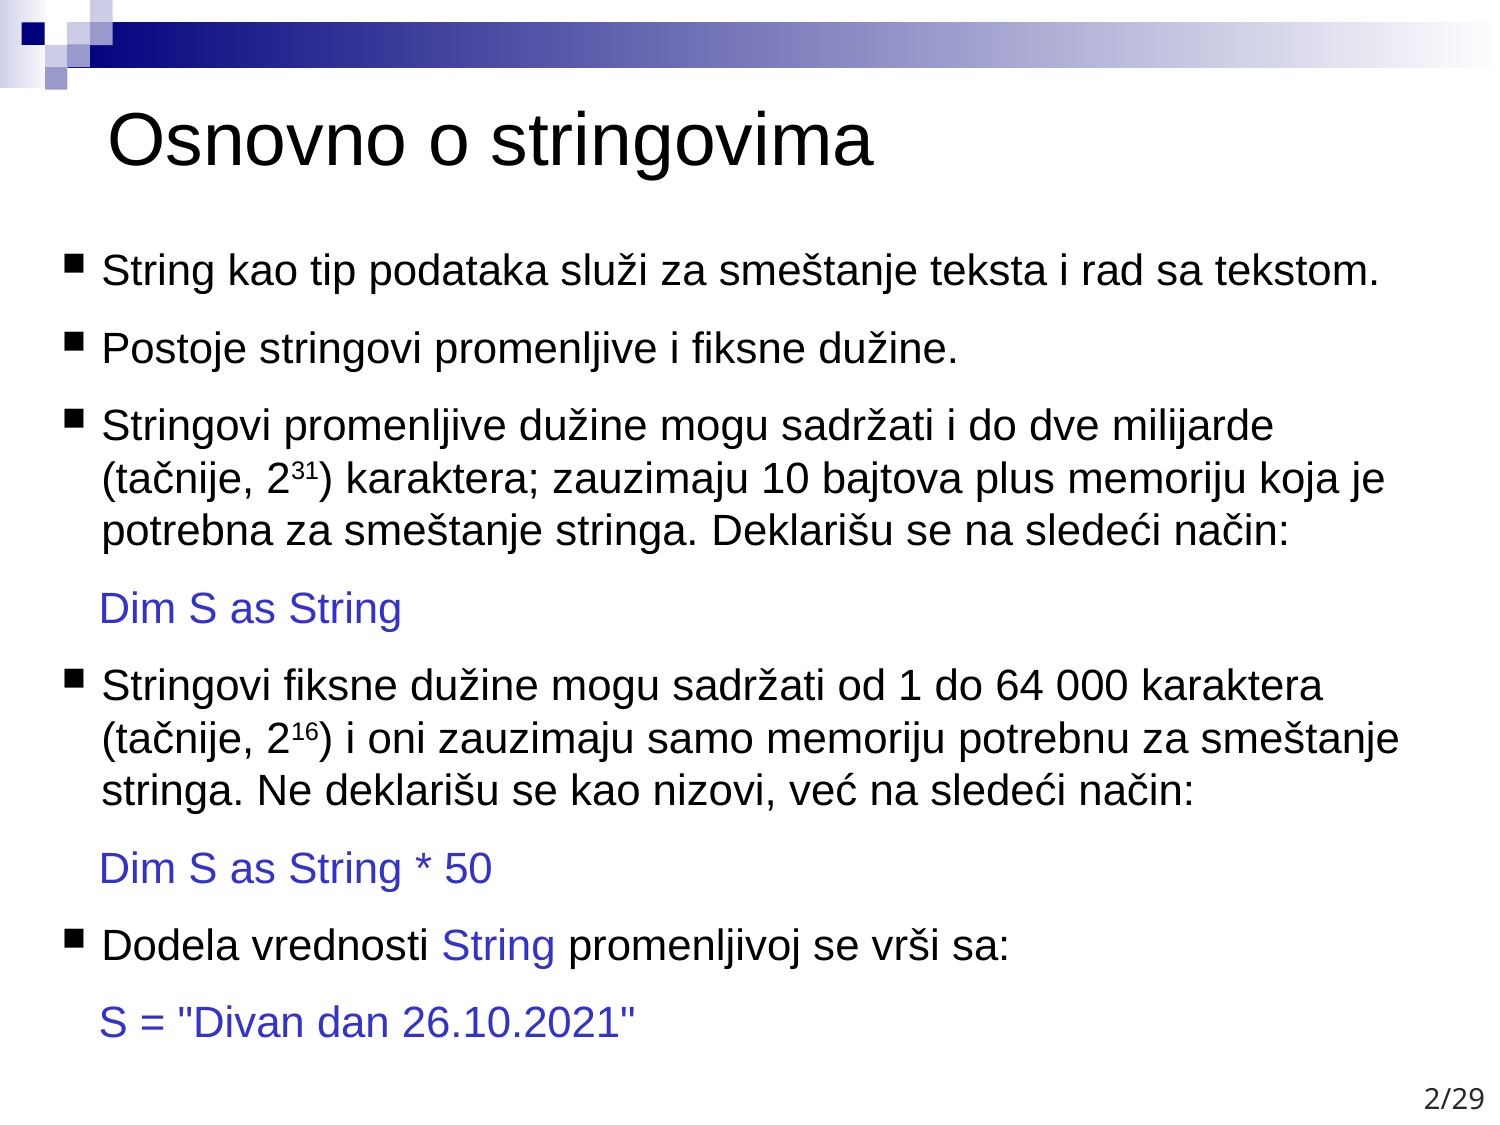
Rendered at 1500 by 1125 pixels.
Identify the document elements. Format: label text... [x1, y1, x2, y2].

title Osnovno o stringovima [92, 75, 903, 197]
list String kao tip podataka služi za smeštanje teksta i rad sa tekstom. Postoje stringovi promenljive i fiksne dužine. Stringovi promenljive dužine mogu sadržati i do dve milijarde (tačnije, 231) karaktera; zauzimaju 10 bajtova plus memoriju koja je potrebna za smeštanje stringa. Deklarišu se na sledeći način: Dim S as String Stringovi fiksne dužine mogu sadržati od 1 do 64 000 karaktera (tačnije, 216) i oni zauzimaju samo memoriju potrebnu za smeštanje stringa. Ne deklarišu se kao nizovi, već na sledeći način: Dim S as String * 50 Dodela vrednosti String promenljivoj se vrši sa: S = "Divan dan 26.10.2021" [46, 234, 1430, 1079]
text_box 2/29 [1374, 1072, 1500, 1123]
